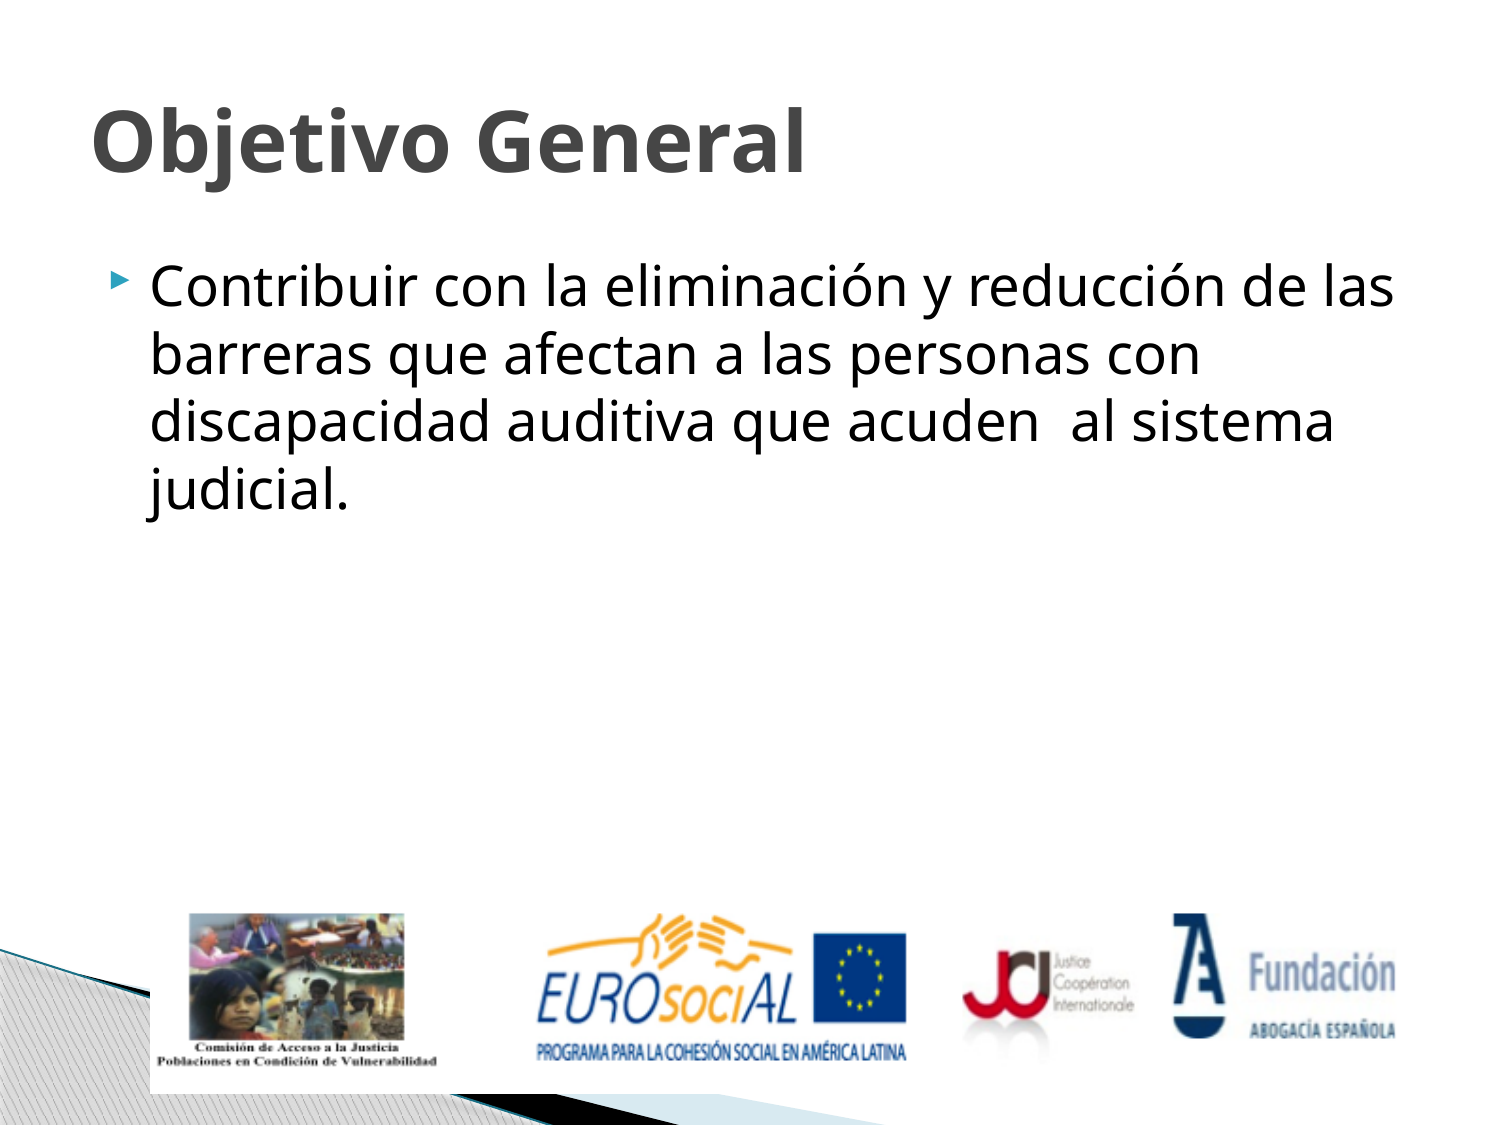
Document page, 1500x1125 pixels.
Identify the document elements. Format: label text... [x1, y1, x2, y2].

list Contribuir con la eliminación y reducción de las barreras que afectan a las personas con discapacidad auditiva que acuden al sistema judicial. [75, 243, 1425, 986]
picture [149, 912, 1397, 1095]
title Objetivo General [75, 45, 1425, 233]
